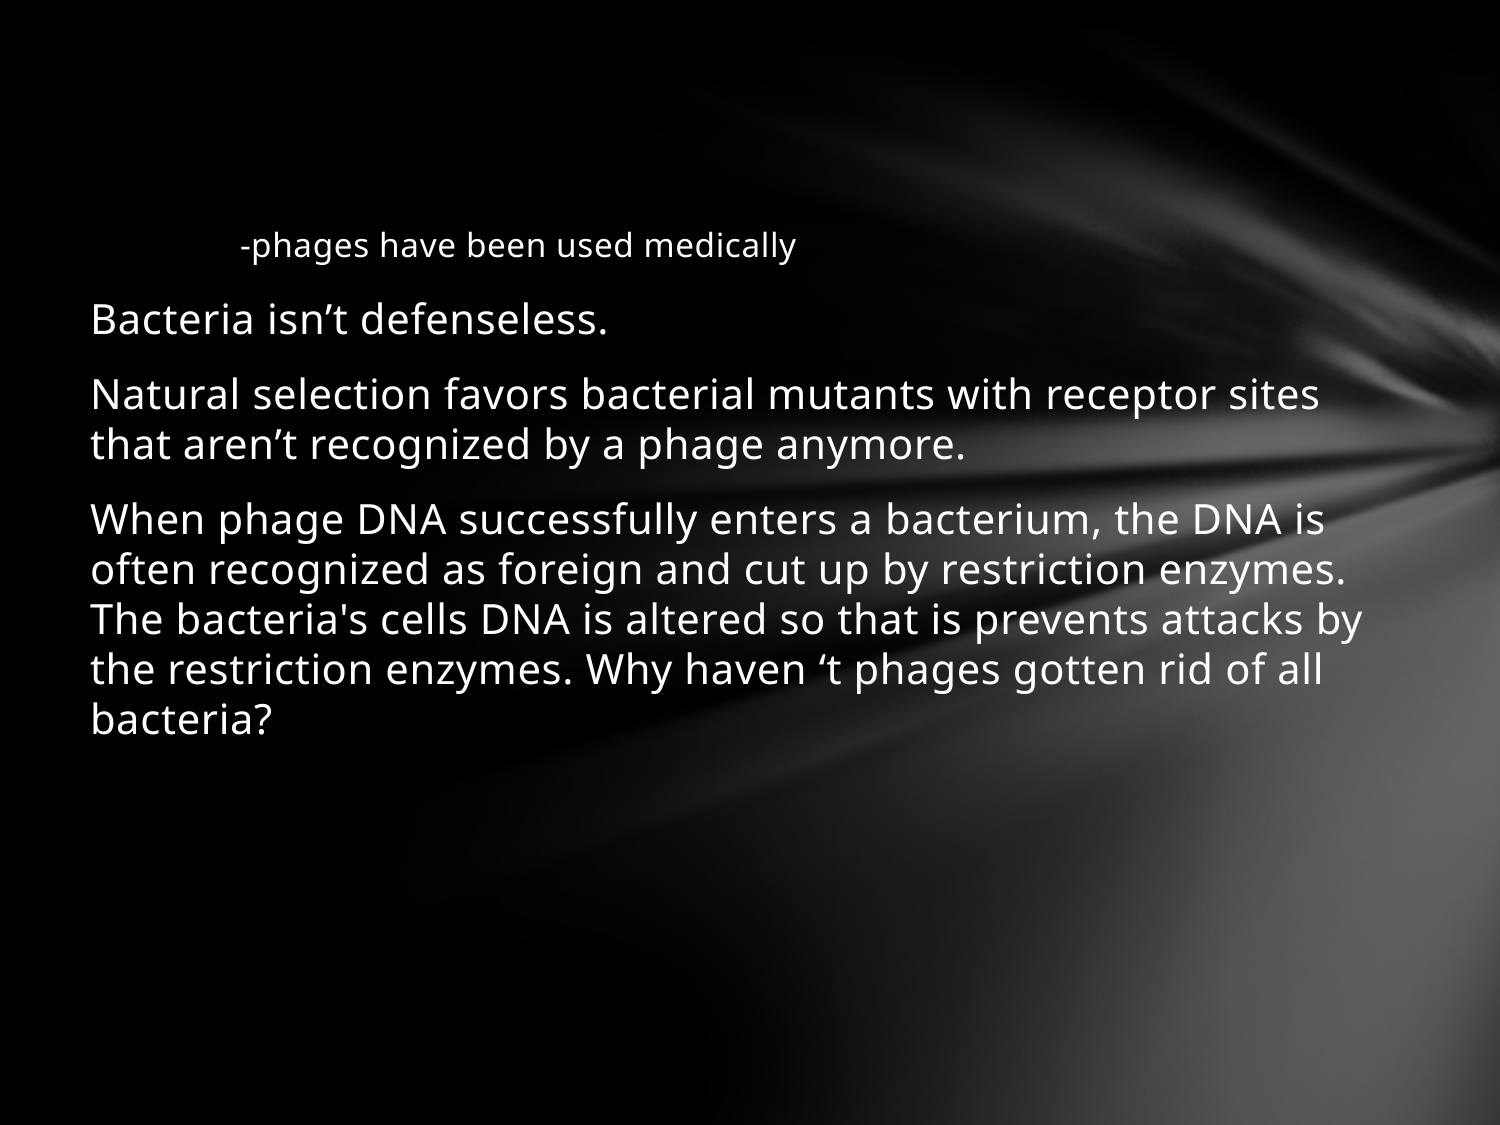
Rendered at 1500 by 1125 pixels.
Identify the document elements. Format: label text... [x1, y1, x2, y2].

list -phages have been used medically Bacteria isn’t defenseless. Natural selection favors bacterial mutants with receptor sites that aren’t recognized by a phage anymore. When phage DNA successfully enters a bacterium, the DNA is often recognized as foreign and cut up by restriction enzymes. The bacteria's cells DNA is altered so that is prevents attacks by the restriction enzymes. Why haven ‘t phages gotten rid of all bacteria? [75, 200, 1425, 943]
